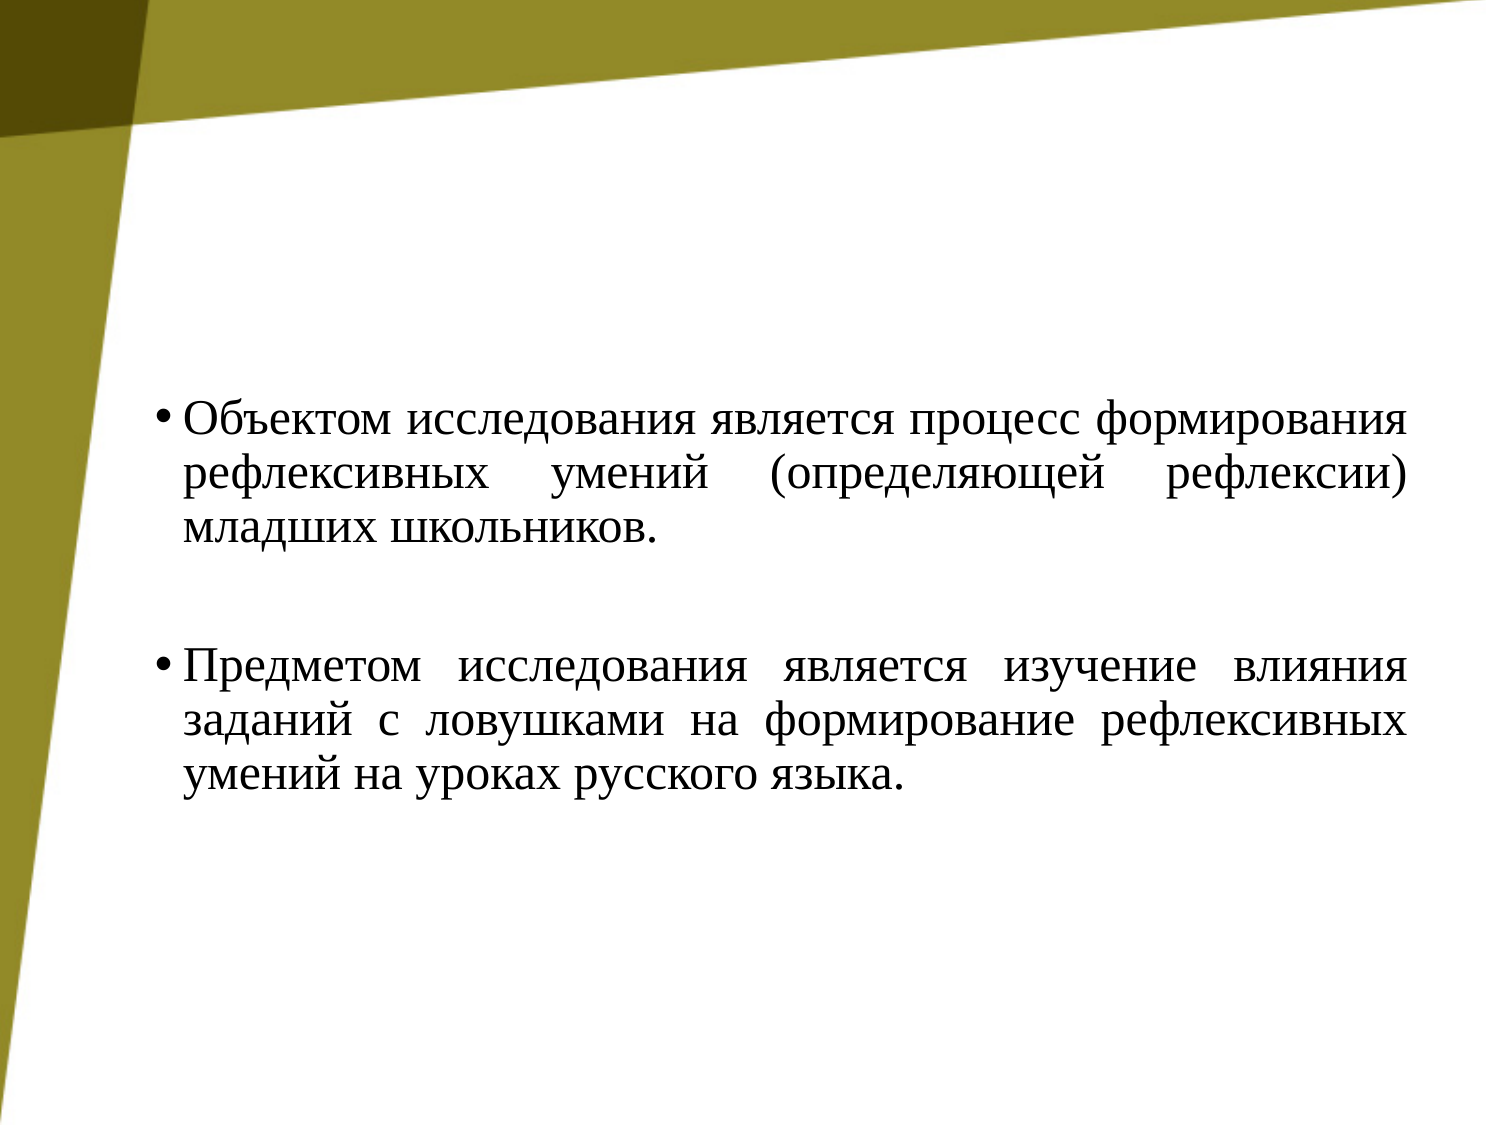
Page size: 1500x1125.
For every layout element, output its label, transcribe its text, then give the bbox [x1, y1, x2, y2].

picture [0, 0, 1500, 1125]
list Объектом исследования является процесс формирования рефлексивных умений (определяющей рефлексии) младших школьников. Предметом исследования является изучение влияния заданий с ловушками на формирование рефлексивных умений на уроках русского языка. [139, 238, 1424, 1014]
